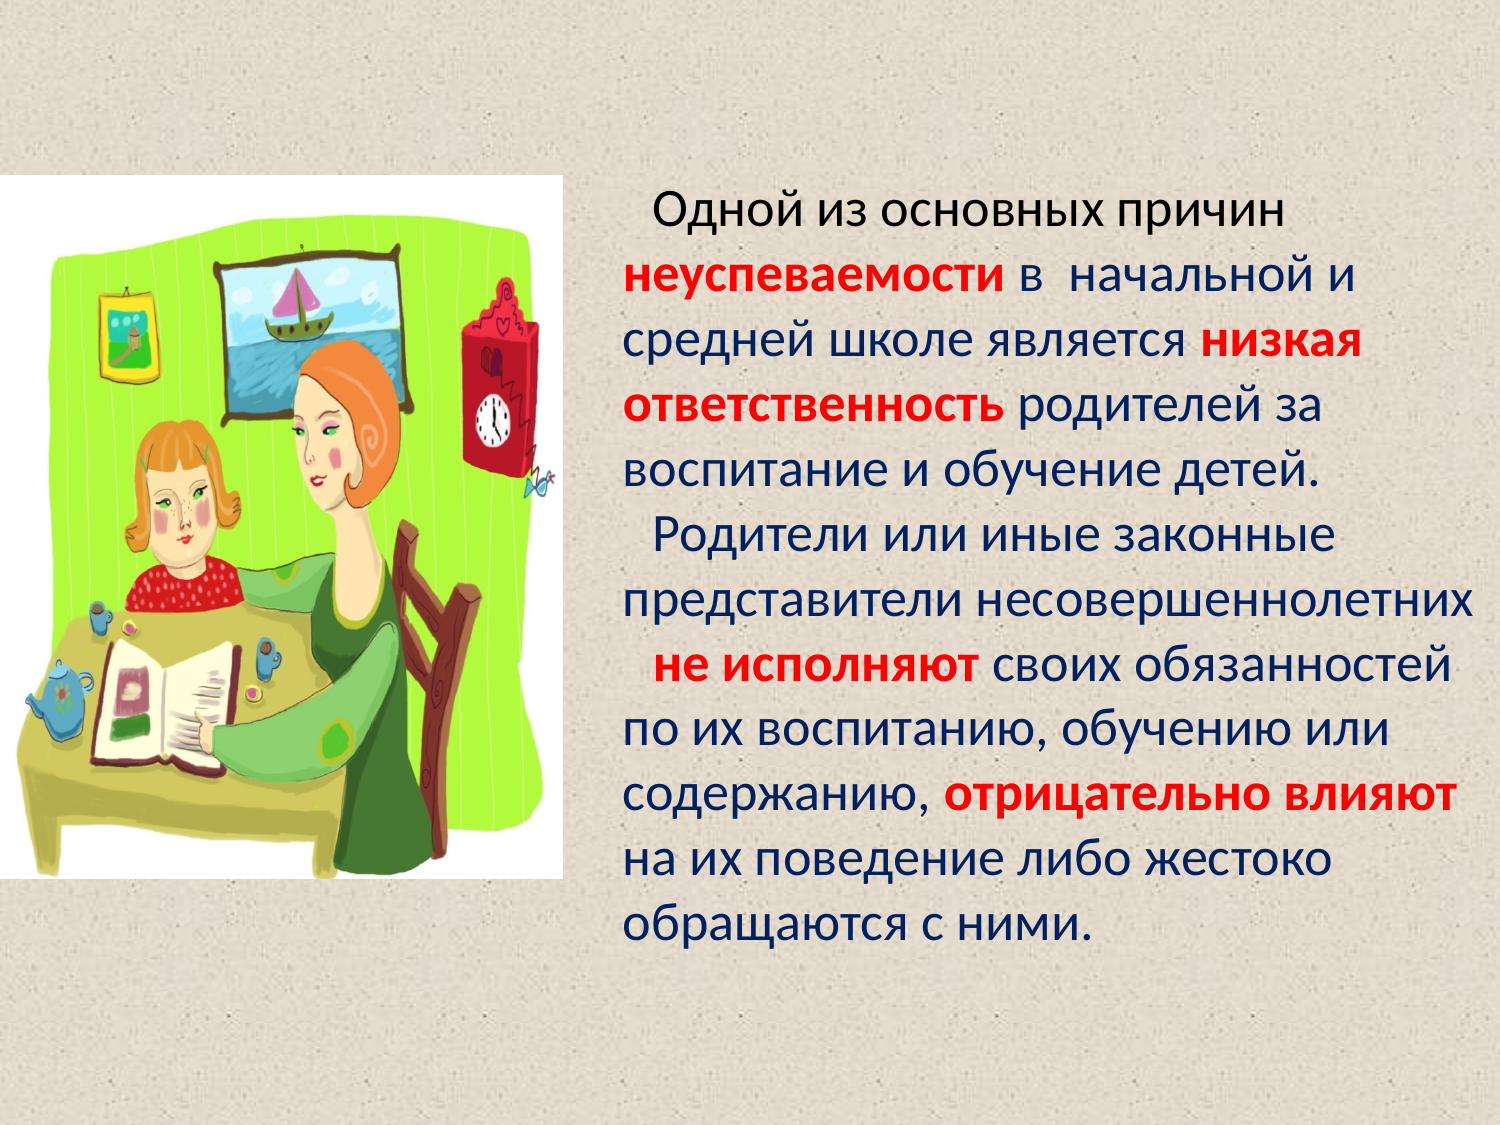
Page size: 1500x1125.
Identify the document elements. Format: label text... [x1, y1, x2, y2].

picture [0, 0, 1500, 1125]
text_box Одной из основных причин неуспеваемости в начальной и средней школе является низкая ответственность родителей за воспитание и обучение детей. Родители или иные законные представители несовершеннолетних не исполняют своих обязанностей по их воспитанию, обучению или содержанию, отрицательно влияют на их поведение либо жестоко обращаются с ними. [608, 164, 1500, 1004]
